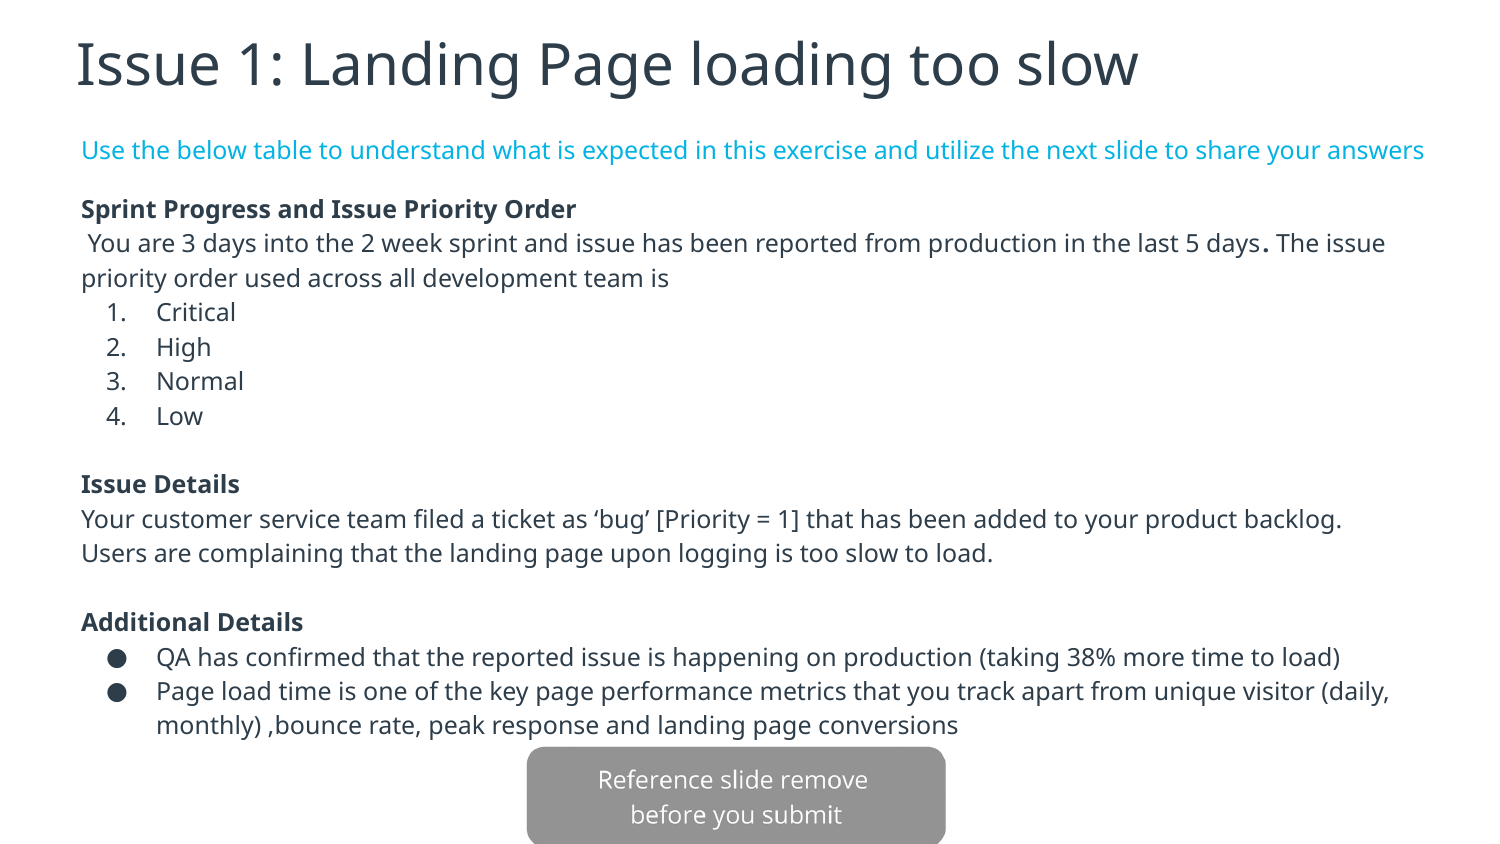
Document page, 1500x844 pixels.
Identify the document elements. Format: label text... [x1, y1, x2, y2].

list Use the below table to understand what is expected in this exercise and utilize the next slide to share your answers [75, 124, 1466, 176]
text_box Issue 1: Landing Page loading too slow [61, 12, 1402, 121]
picture [522, 743, 948, 844]
list Sprint Progress and Issue Priority Order You are 3 days into the 2 week sprint and issue has been reported from production in the last 5 days. The issue priority order used across all development team is Critical High Normal Low Issue Details Your customer service team filed a ticket as ‘bug’ [Priority = 1] that has been added to your product backlog. Users are complaining that the landing page upon logging is too slow to load. Additional Details QA has confirmed that the reported issue is happening on production (taking 38% more time to load) Page load time is one of the key page performance metrics that you track apart from unique visitor (daily, monthly) ,bounce rate, peak response and landing page conversions [75, 181, 1466, 748]
